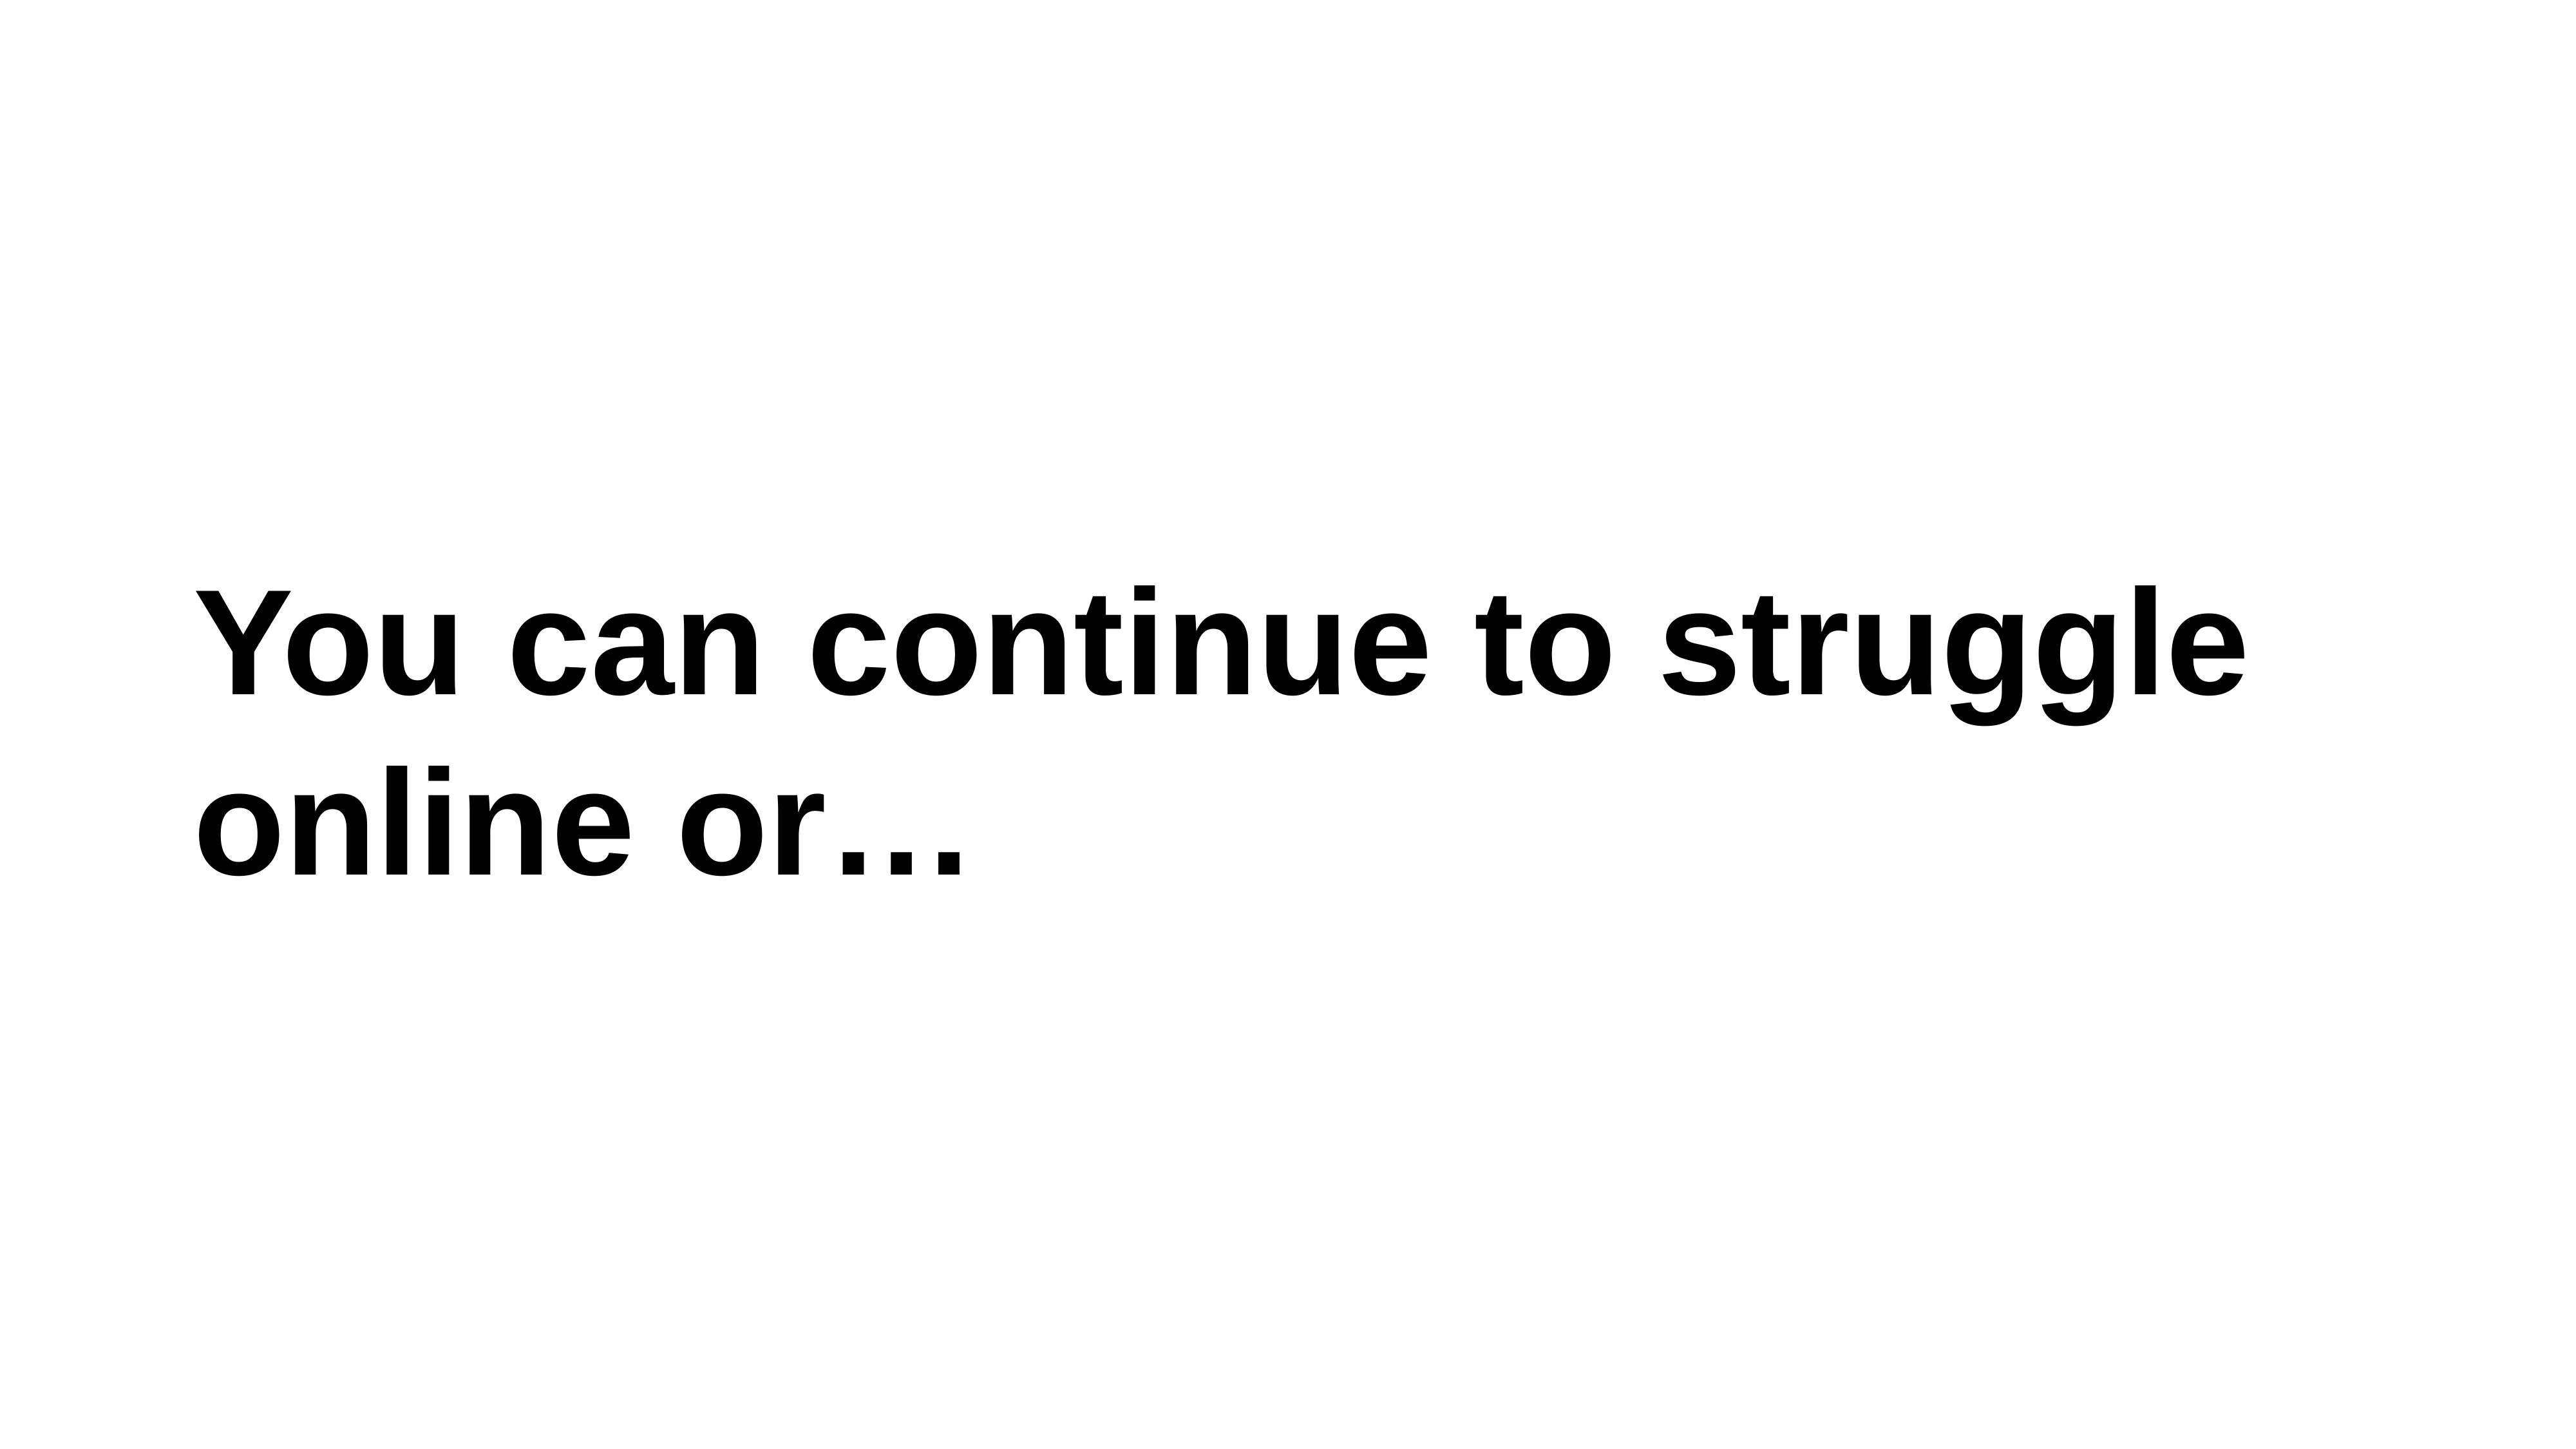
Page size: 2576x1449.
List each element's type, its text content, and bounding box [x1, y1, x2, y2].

title You can continue to struggle online or… [187, 478, 2389, 971]
